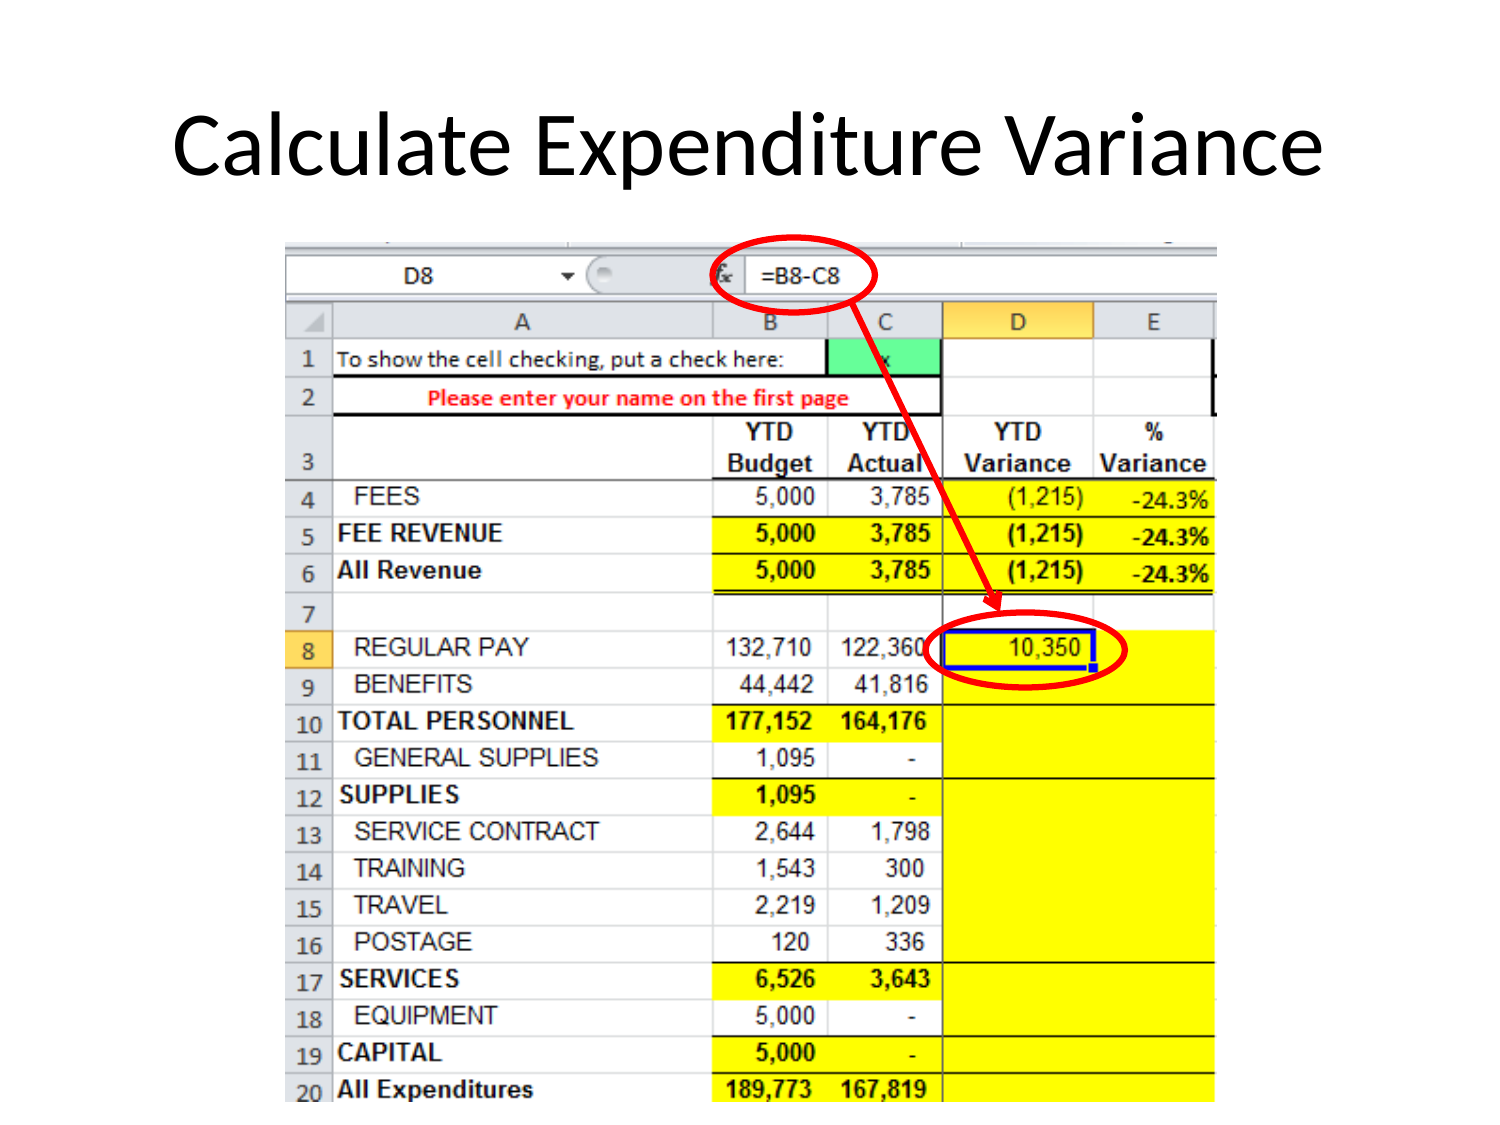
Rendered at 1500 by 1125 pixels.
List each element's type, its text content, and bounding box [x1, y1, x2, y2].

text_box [850, 301, 1001, 613]
text_box [750, 235, 837, 241]
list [283, 242, 1217, 1102]
title Calculate Expenditure Variance [75, 45, 1425, 233]
